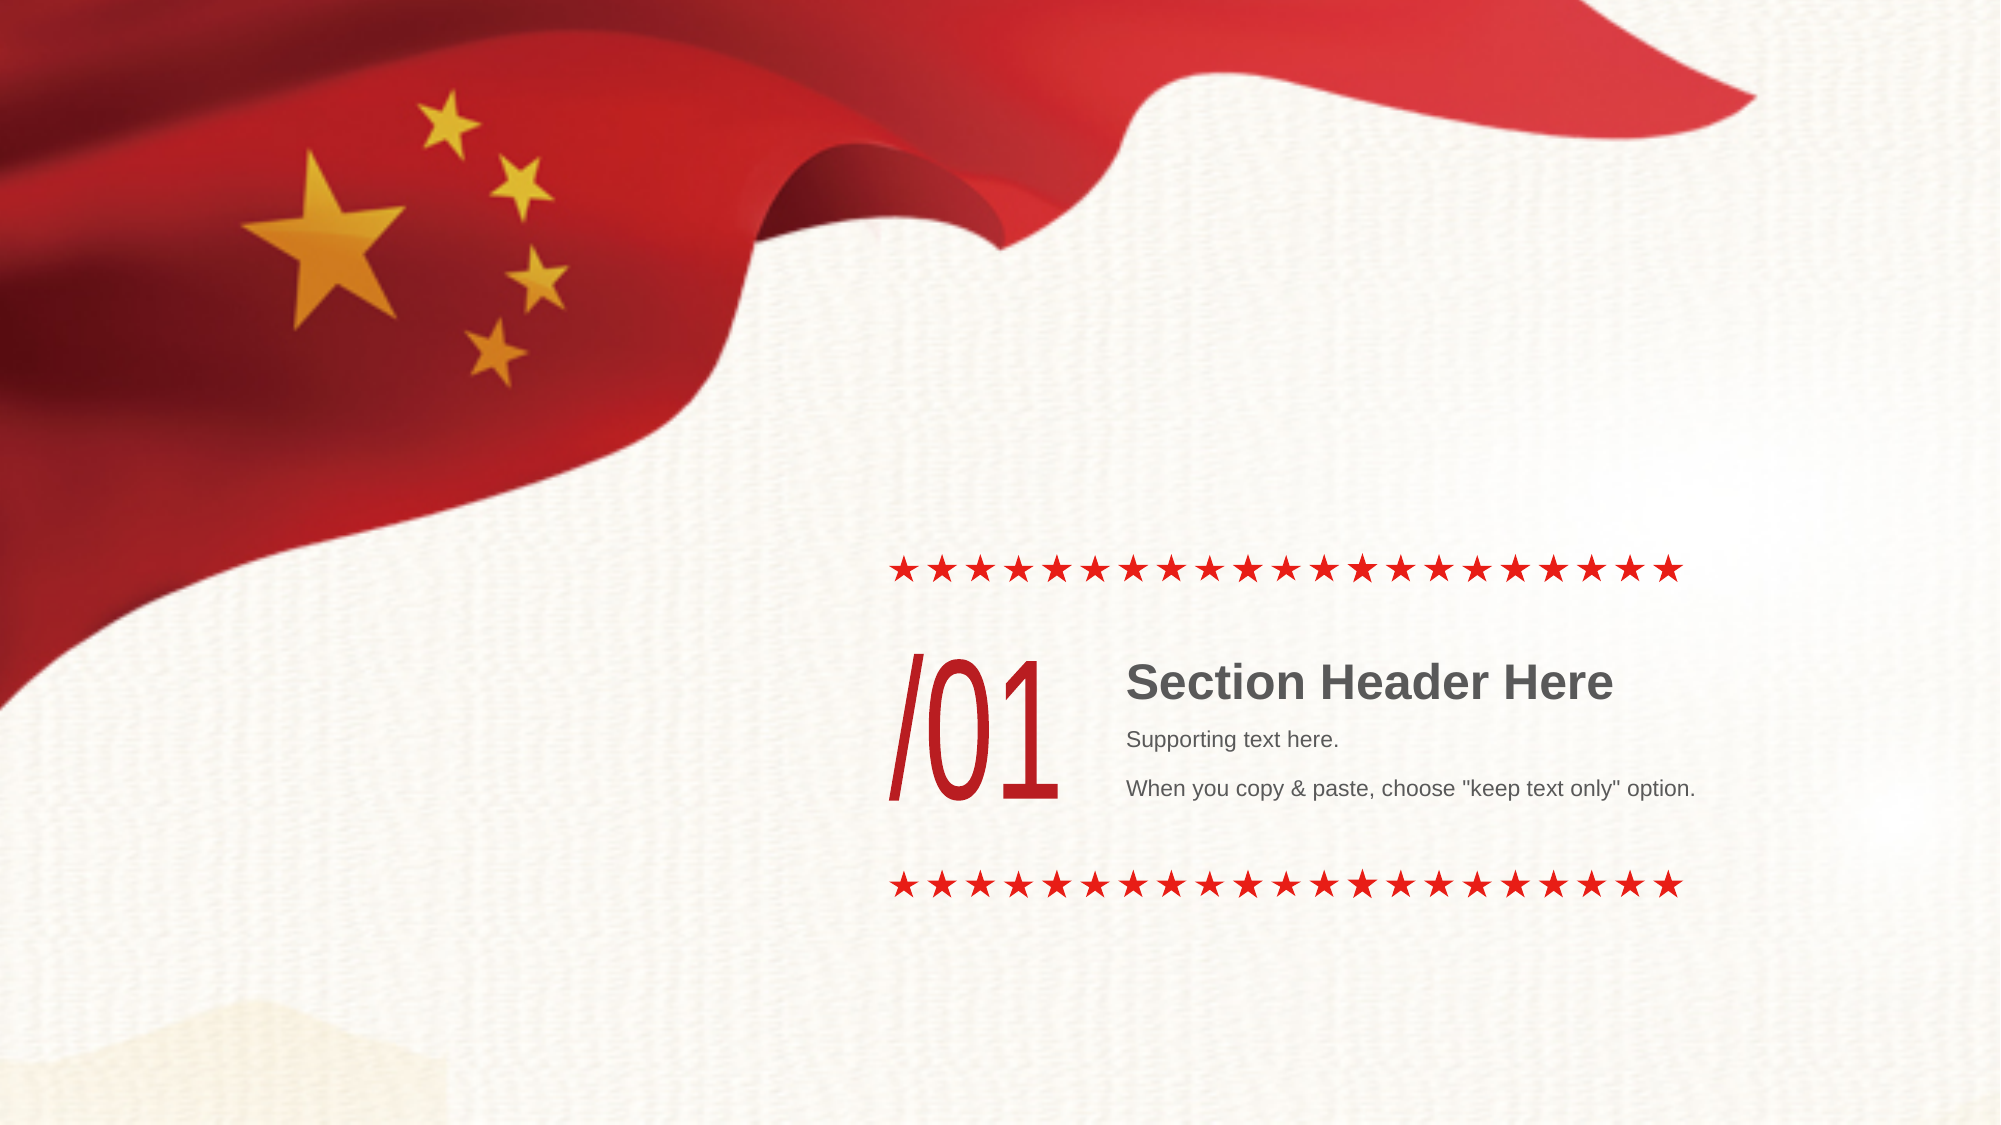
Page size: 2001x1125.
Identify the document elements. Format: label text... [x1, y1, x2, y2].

text_box [888, 870, 920, 898]
picture [0, 0, 2000, 1125]
text_box [1500, 554, 1531, 583]
text_box [1347, 553, 1378, 583]
text_box [1614, 554, 1646, 582]
text_box [965, 869, 996, 898]
text_box [1194, 870, 1225, 897]
text_box [1576, 554, 1607, 582]
text_box [1080, 554, 1111, 583]
text_box [1041, 554, 1072, 583]
list Supporting text here. When you copy & paste, choose "keep text only" option. [1111, 717, 2000, 884]
text_box [1271, 870, 1302, 897]
text_box [1423, 869, 1454, 898]
text_box [1309, 869, 1340, 898]
text_box [1156, 554, 1187, 582]
text_box [927, 554, 958, 583]
text_box [1232, 869, 1263, 898]
text_box [1080, 870, 1111, 898]
text_box [1309, 554, 1340, 582]
text_box [1194, 554, 1225, 582]
text_box [1462, 870, 1493, 898]
text_box [1385, 869, 1416, 898]
title Section Header Here [1110, 570, 2000, 718]
text_box [888, 554, 920, 582]
text_box [965, 554, 996, 582]
text_box [1232, 554, 1263, 583]
text_box [1538, 869, 1569, 898]
text_box [1156, 869, 1187, 898]
text_box [1041, 869, 1072, 898]
text_box [1347, 868, 1378, 899]
text_box [1271, 554, 1302, 582]
text_box [1423, 554, 1454, 582]
text_box [1118, 554, 1149, 582]
text_box [1003, 554, 1034, 583]
text_box [1118, 869, 1149, 898]
text_box [1462, 554, 1493, 583]
text_box [1538, 554, 1569, 583]
text_box [1653, 554, 1684, 583]
text_box [1500, 869, 1531, 898]
text_box [1385, 554, 1416, 582]
text_box [1003, 870, 1034, 898]
text_box [1576, 869, 1607, 898]
text_box [1653, 869, 1684, 898]
text_box [1614, 869, 1646, 898]
text_box [927, 869, 958, 898]
